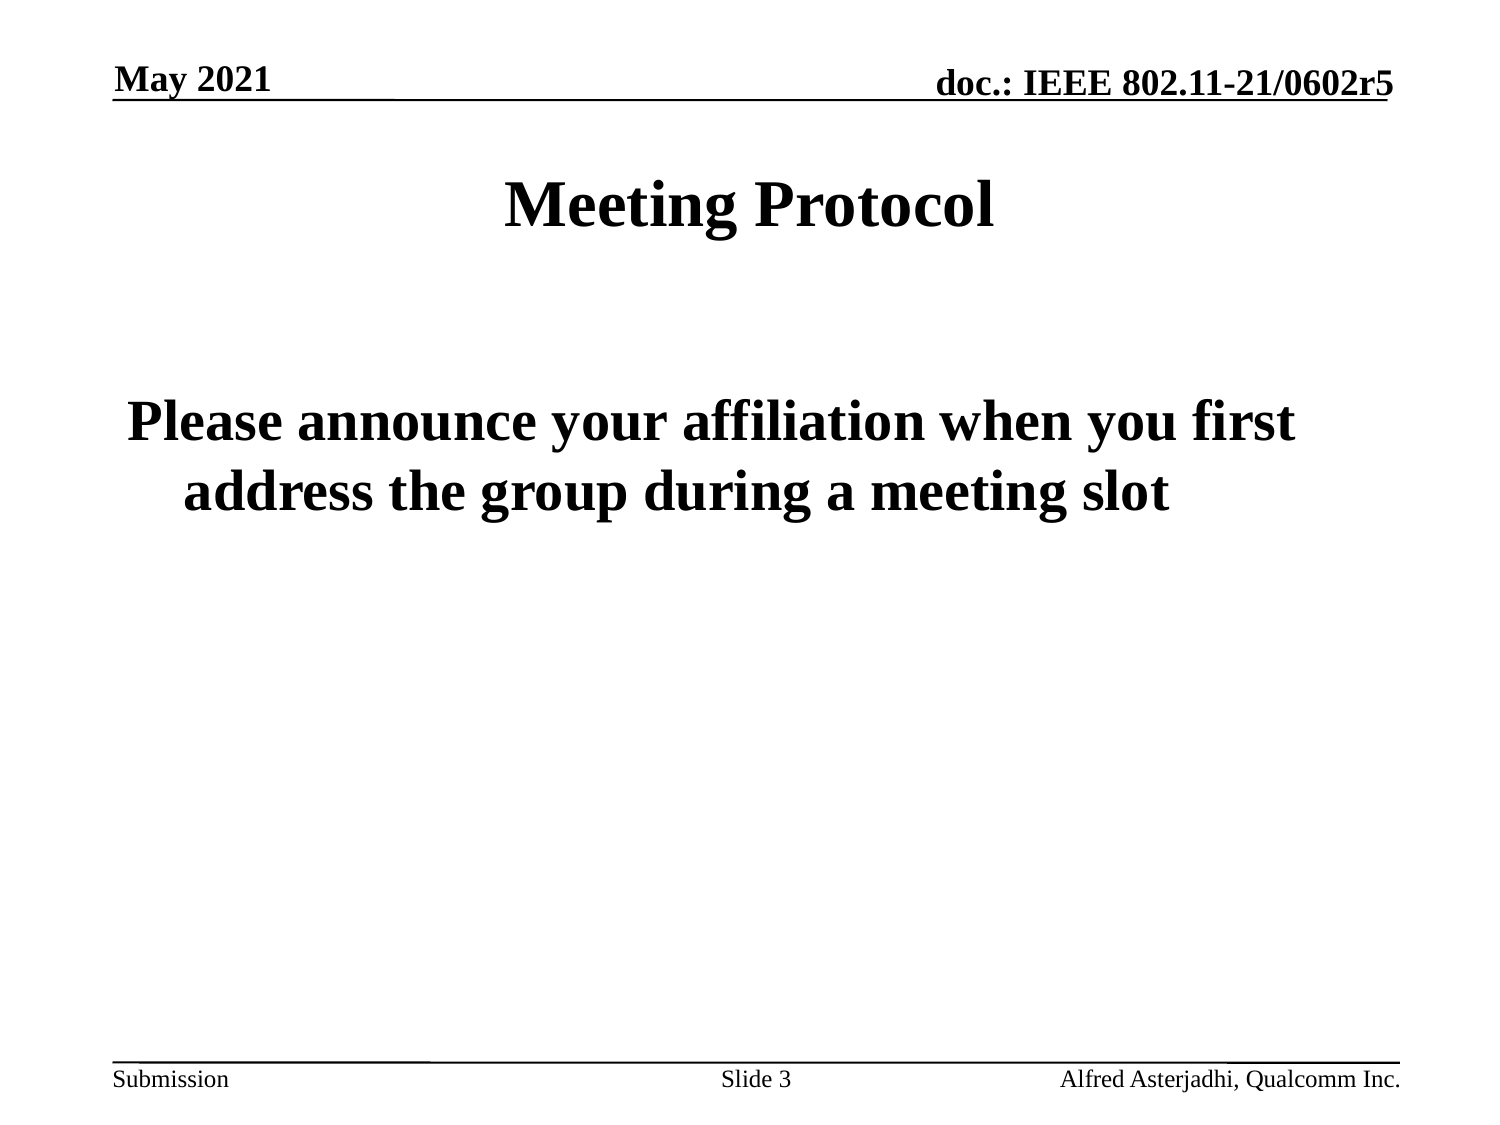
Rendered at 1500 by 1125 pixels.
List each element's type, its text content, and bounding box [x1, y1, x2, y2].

slide_number Slide 3 [712, 1061, 800, 1123]
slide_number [114, 54, 493, 100]
title Meeting Protocol [112, 112, 1388, 288]
list Please announce your affiliation when you first address the group during a meeting slot [112, 374, 1388, 513]
footer Alfred Asterjadhi, Qualcomm Inc. [878, 1061, 1402, 1093]
